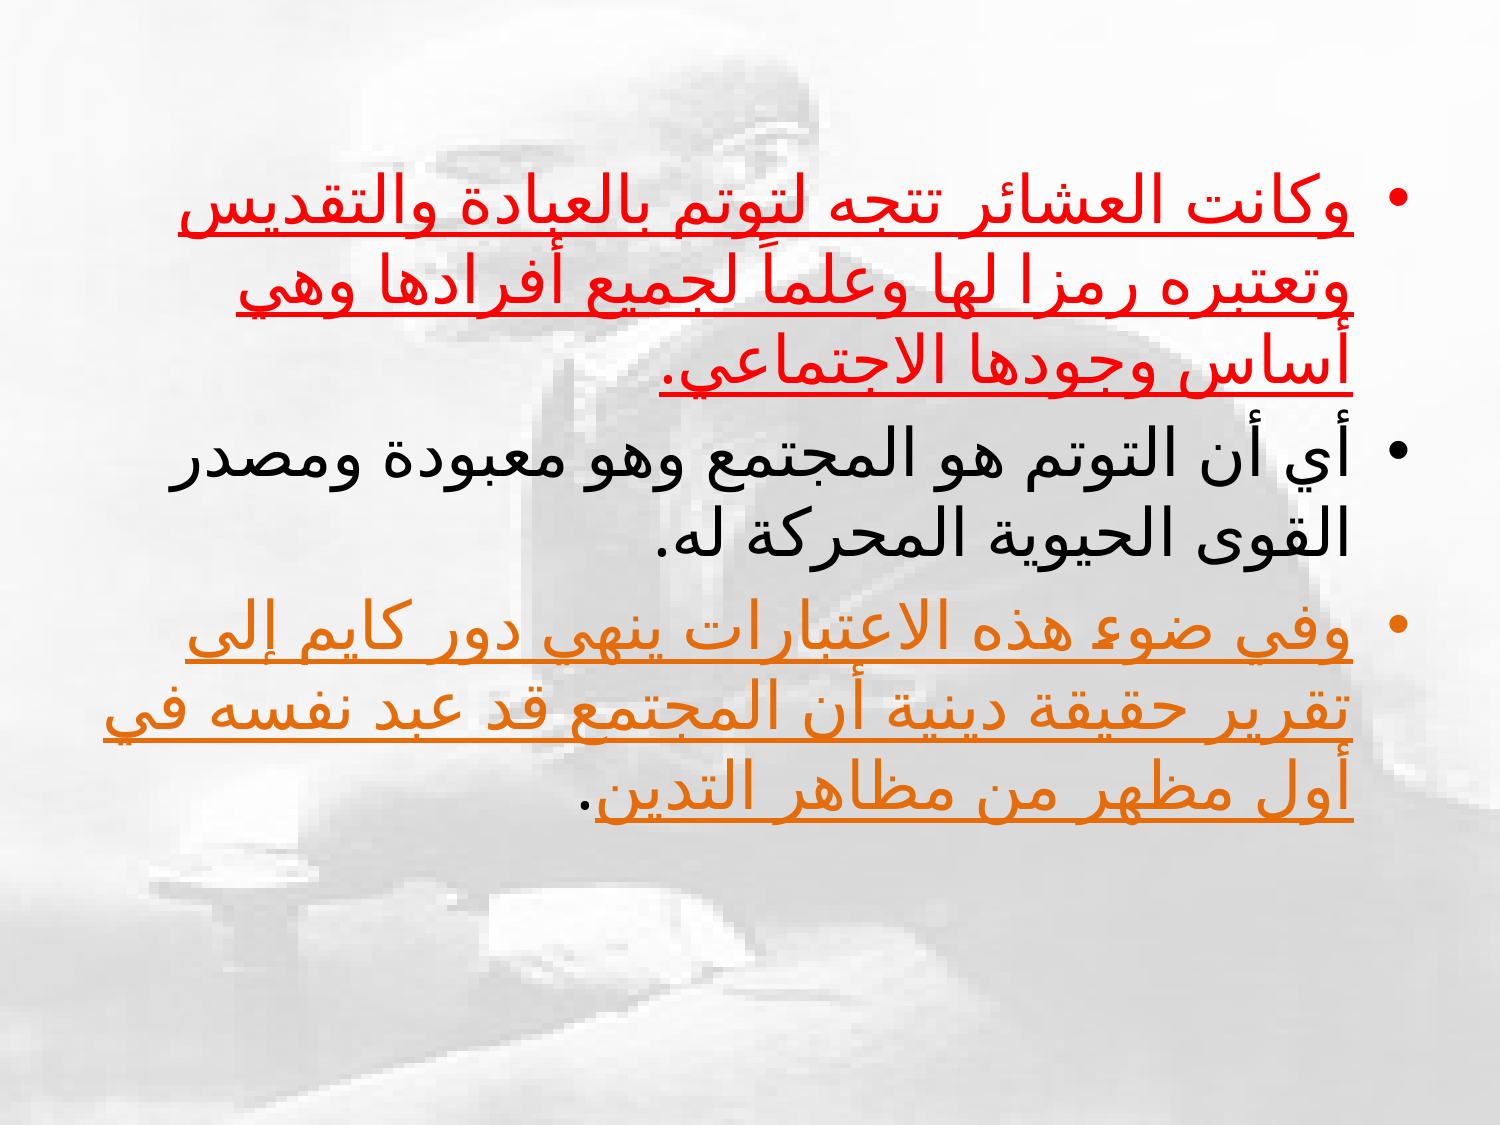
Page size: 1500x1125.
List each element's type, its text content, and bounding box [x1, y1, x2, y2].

list وكانت العشائر تتجه لتوتم بالعبادة والتقديس وتعتبره رمزا لها وعلماً لجميع أفرادها وهي أساس وجودها الاجتماعي. أي أن التوتم هو المجتمع وهو معبودة ومصدر القوى الحيوية المحركة له. وفي ضوء هذه الاعتبارات ينهي دور كايم إلى تقرير حقيقة دينية أن المجتمع قد عبد نفسه في أول مظهر من مظاهر التدين. [75, 149, 1425, 1005]
